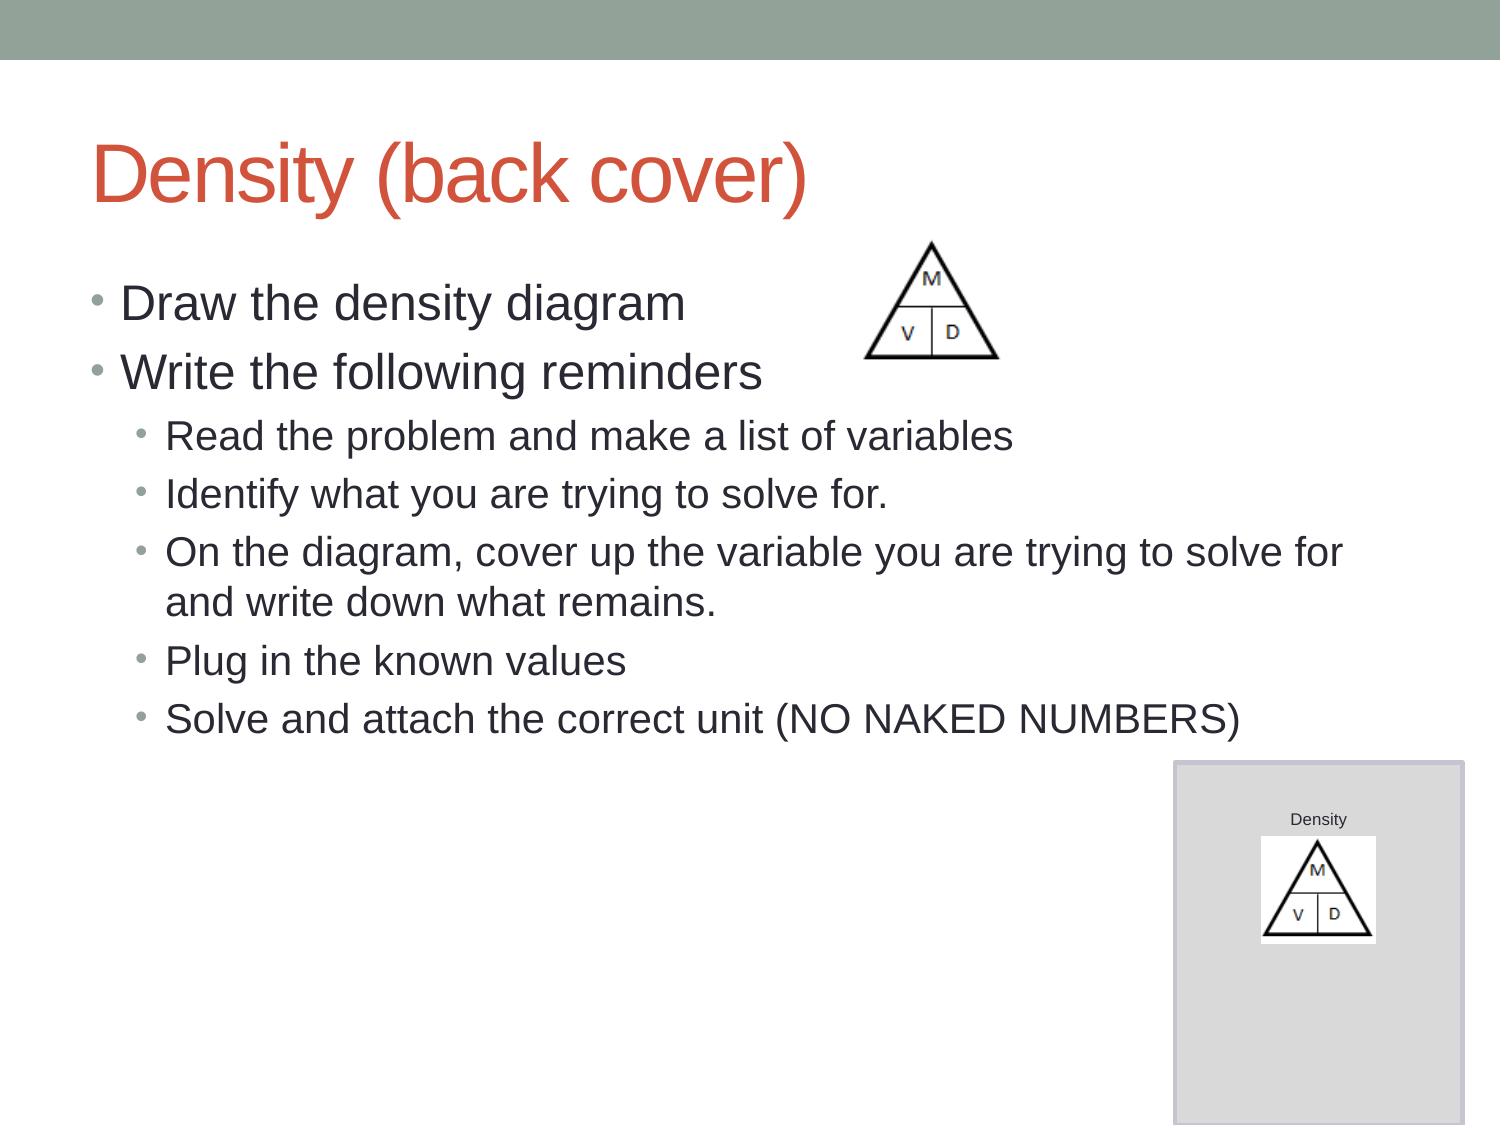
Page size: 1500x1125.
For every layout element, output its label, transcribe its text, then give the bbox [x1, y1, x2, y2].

list Draw the density diagram Write the following reminders Read the problem and make a list of variables Identify what you are trying to solve for. On the diagram, cover up the variable you are trying to solve for and write down what remains. Plug in the known values Solve and attach the correct unit (NO NAKED NUMBERS) [75, 262, 1425, 1063]
title Density (back cover) [75, 87, 1425, 250]
picture [1261, 836, 1376, 944]
picture [862, 237, 1004, 370]
text_box Density [1173, 760, 1465, 1125]
